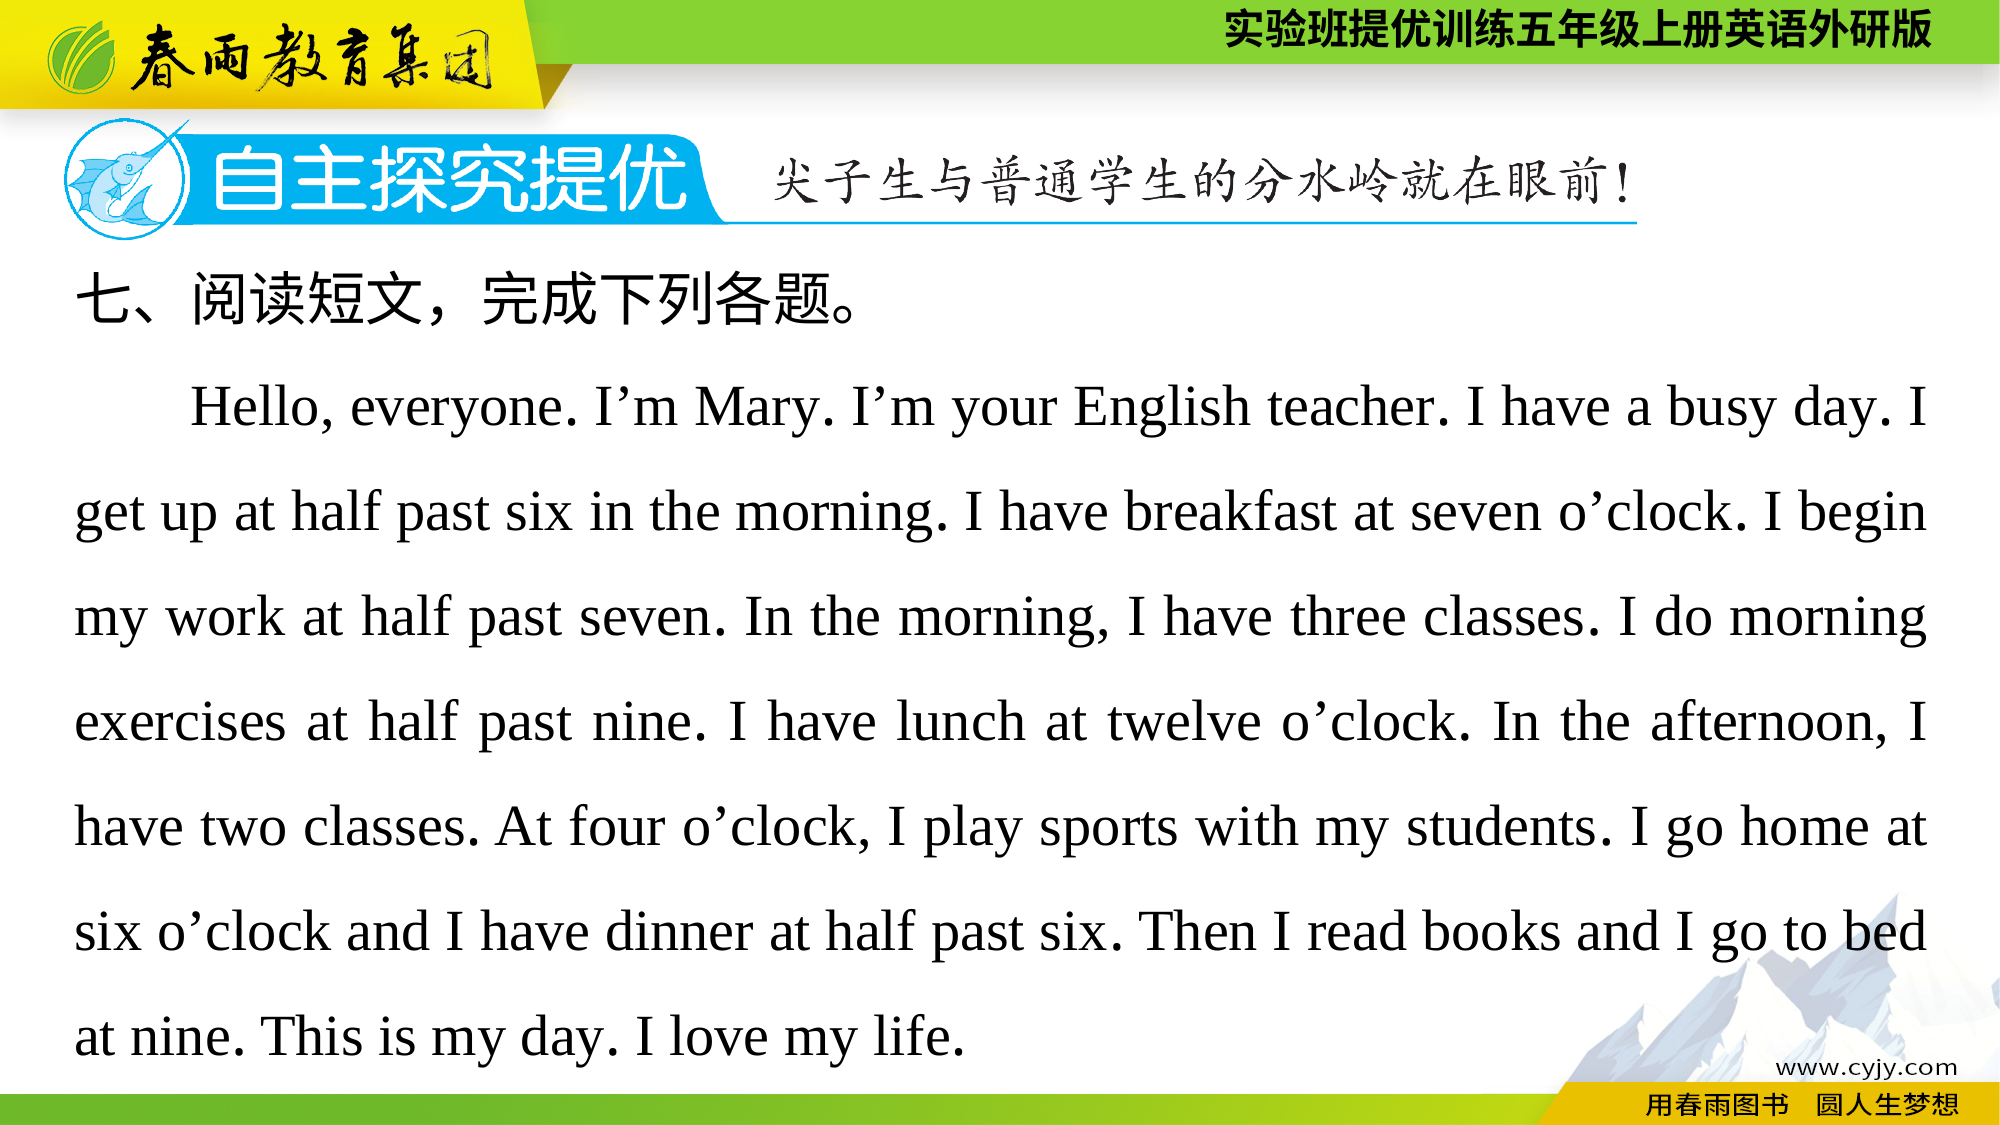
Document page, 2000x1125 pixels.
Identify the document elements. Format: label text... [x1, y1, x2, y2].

picture [0, 0, 2000, 1125]
list 七、阅读短文，完成下列各题。 Hello, everyone. I’m Mary. I’m your English teacher. I have a busy day. I get up at half past six in the morning. I have breakfast at seven o’clock. I begin my work at half past seven. In the morning, I have three classes. I do morning exercises at half past nine. I have lunch at twelve o’clock. In the afternoon, I have two classes. At four o’clock, I play sports with my students. I go home at six o’clock and I have dinner at half past six. Then I read books and I go to bed at nine. This is my day. I love my life. [59, 219, 1944, 1084]
